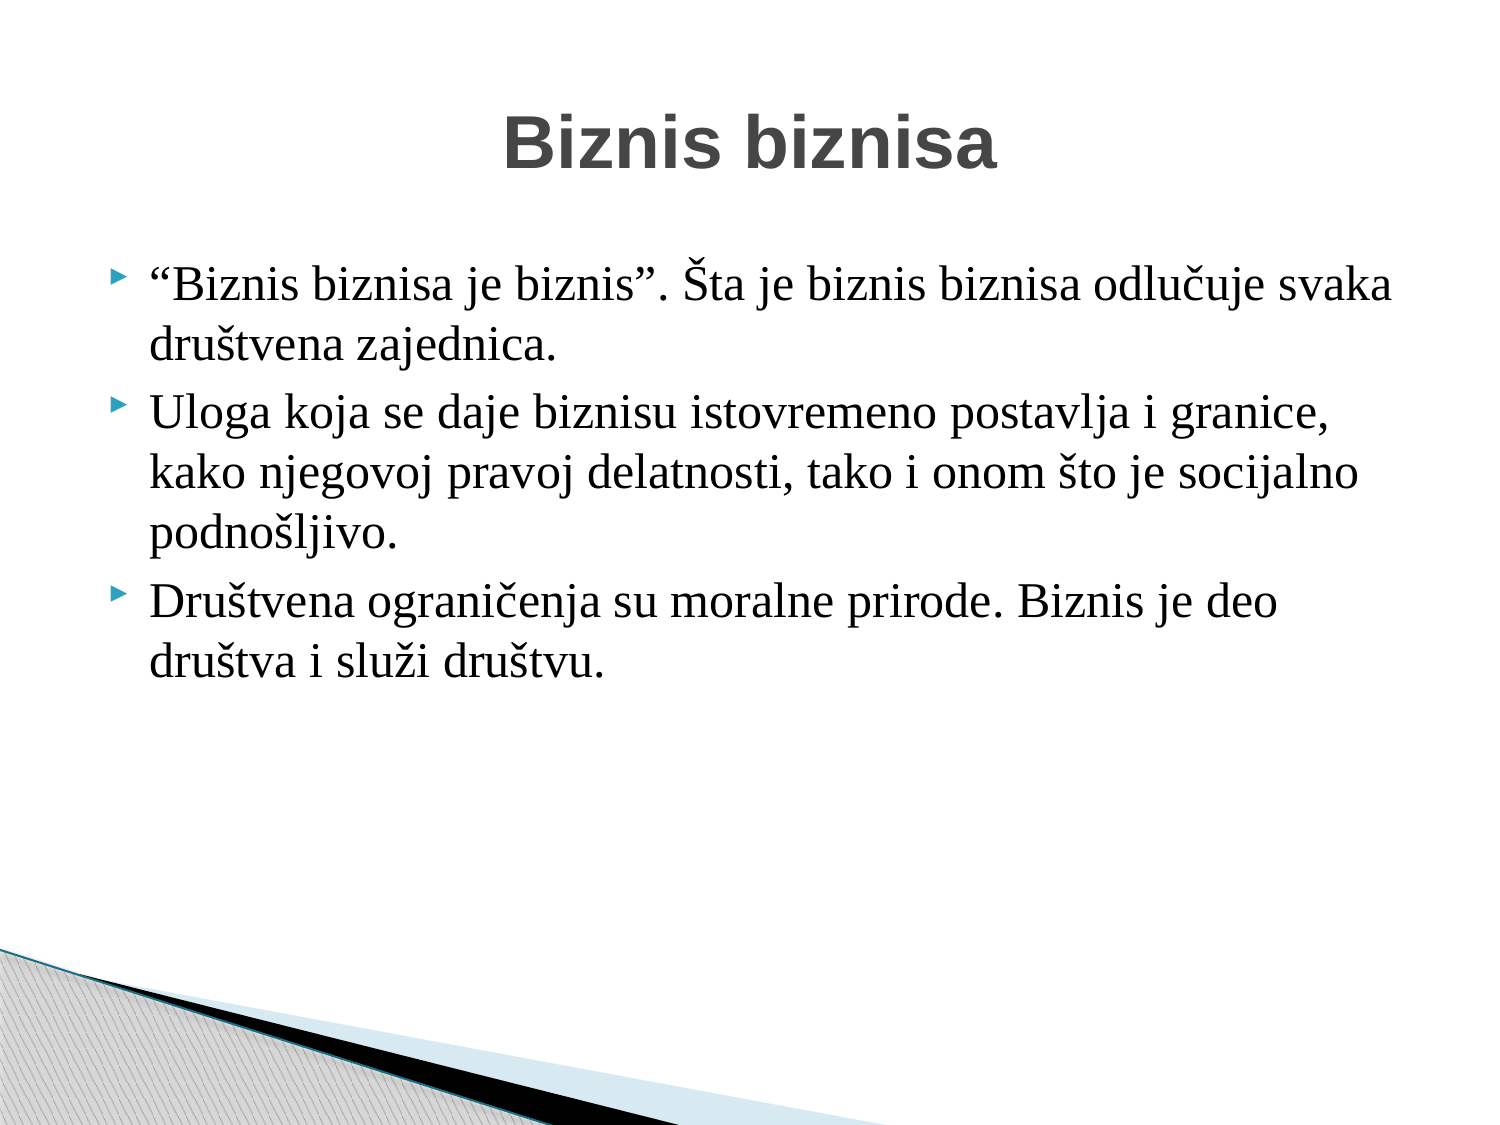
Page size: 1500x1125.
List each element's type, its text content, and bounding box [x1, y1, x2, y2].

title Biznis biznisa [75, 45, 1425, 233]
list “Biznis biznisa je biznis”. Šta je biznis biznisa odlučuje svaka društvena zajednica. Uloga koja se daje biznisu istovremeno postavlja i granice, kako njegovoj pravoj delatnosti, tako i onom što je socijalno podnošljivo. Društvena ograničenja su moralne prirode. Biznis je deo društva i služi društvu. [74, 242, 1426, 986]
